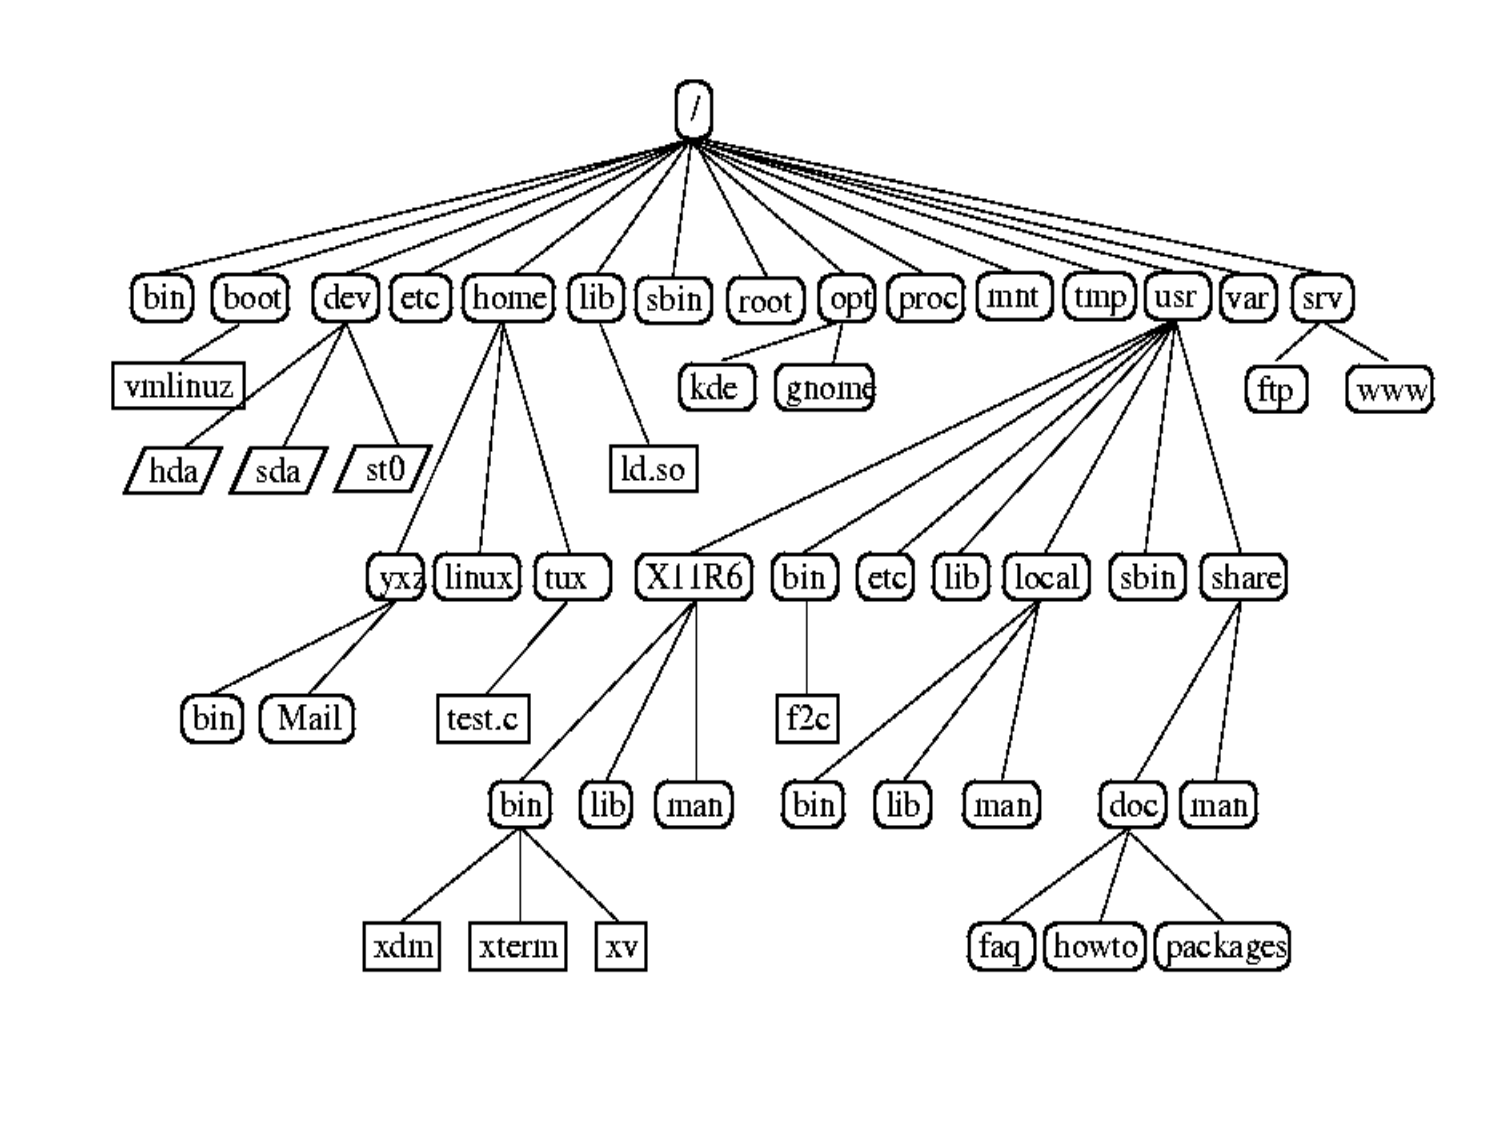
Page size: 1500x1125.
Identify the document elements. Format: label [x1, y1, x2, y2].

picture [110, 78, 1437, 974]
